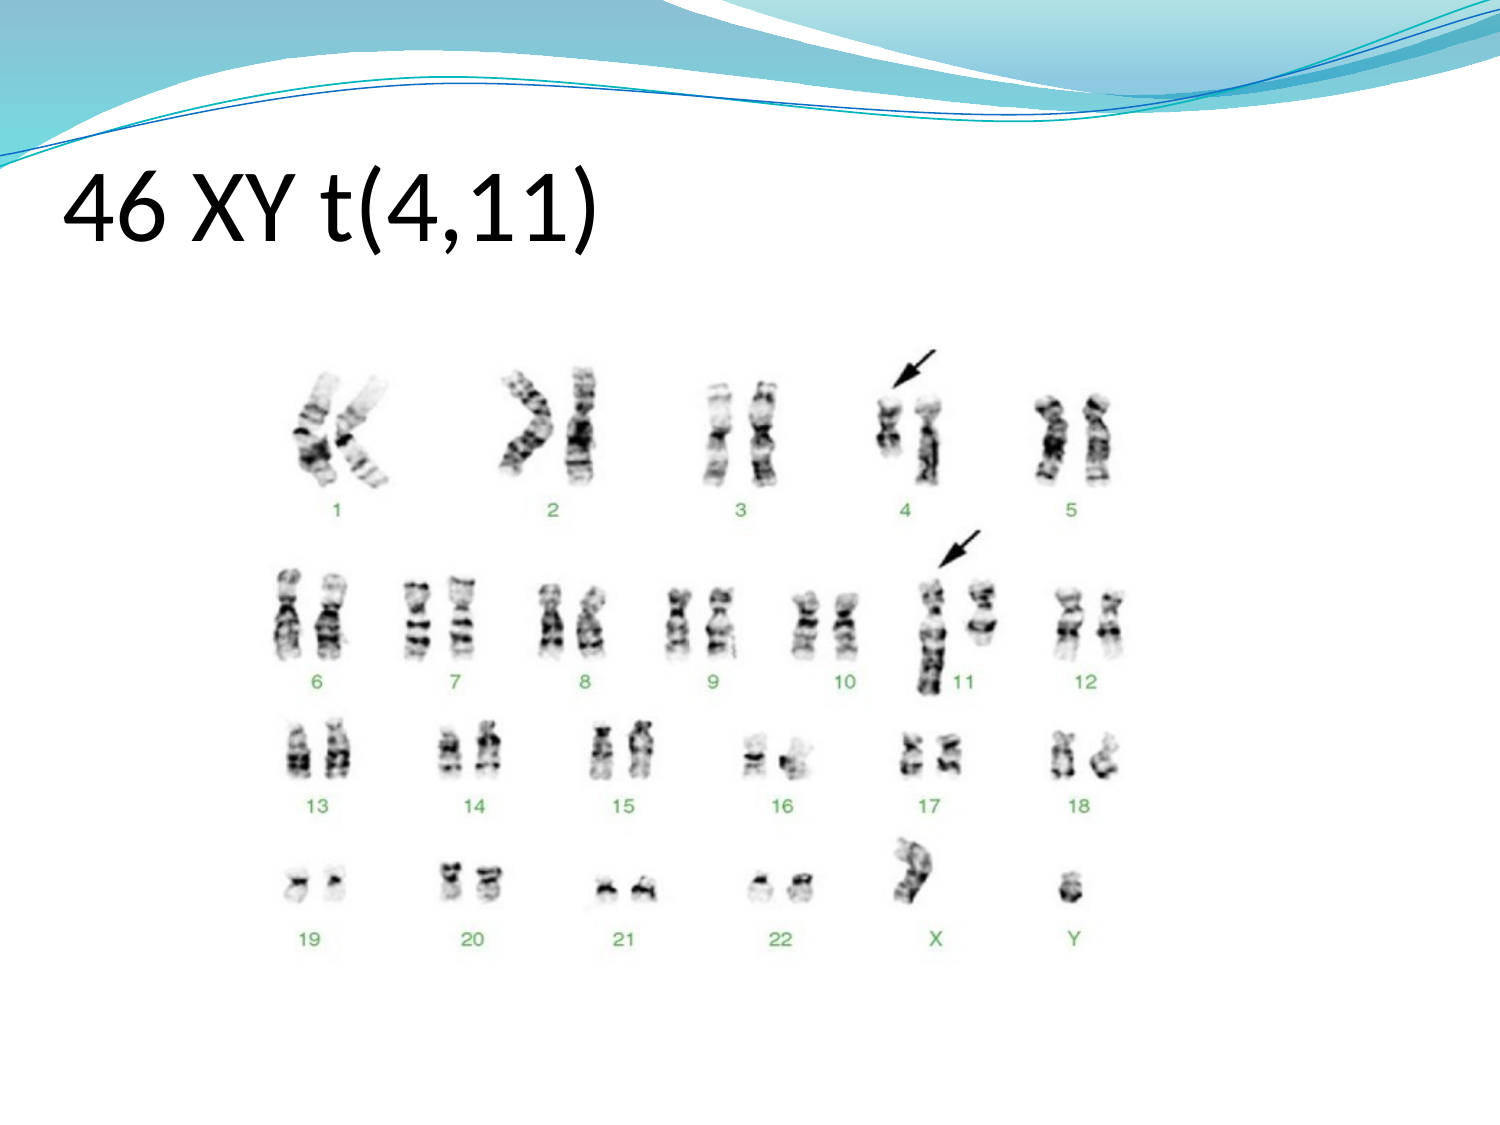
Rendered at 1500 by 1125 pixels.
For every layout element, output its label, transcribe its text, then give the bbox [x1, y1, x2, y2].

picture [249, 324, 1163, 963]
title 46 XY t(4,11) [62, 74, 1413, 263]
